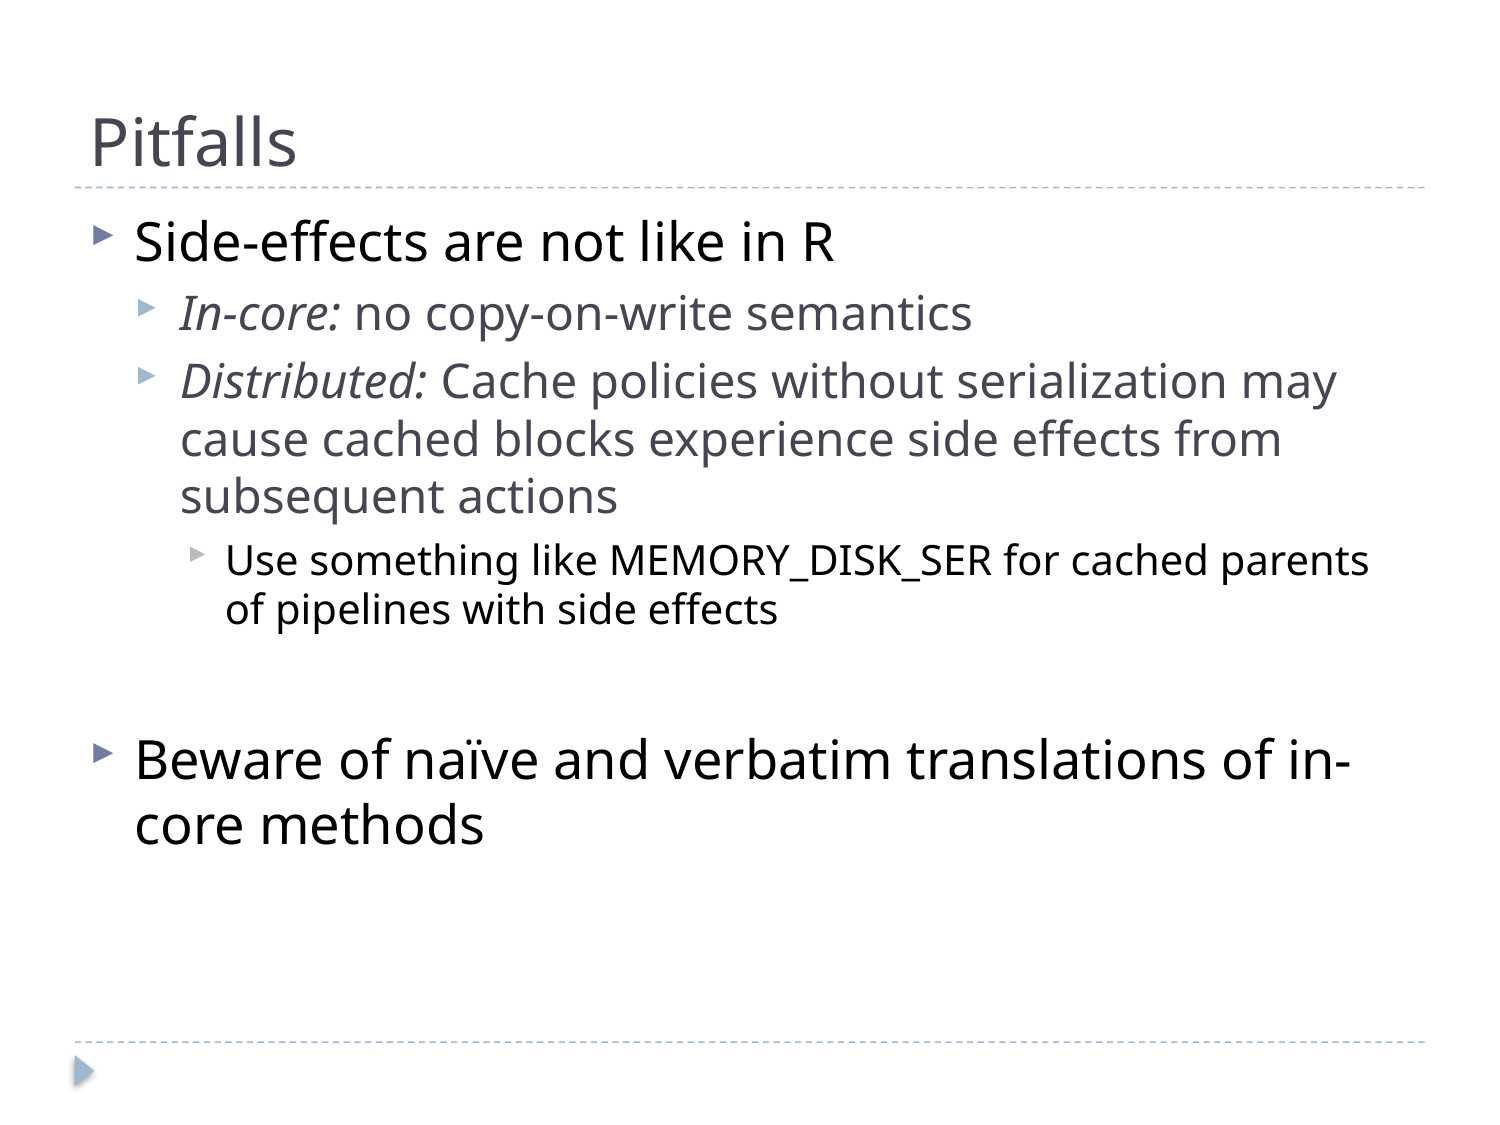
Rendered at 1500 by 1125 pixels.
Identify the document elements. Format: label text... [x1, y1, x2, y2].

list Side-effects are not like in R In-core: no copy-on-write semantics Distributed: Cache policies without serialization may cause cached blocks experience side effects from subsequent actions Use something like MEMORY_DISK_SER for cached parents of pipelines with side effects Beware of naïve and verbatim translations of in-core methods [75, 200, 1425, 1010]
title Pitfalls [75, 24, 1425, 188]
